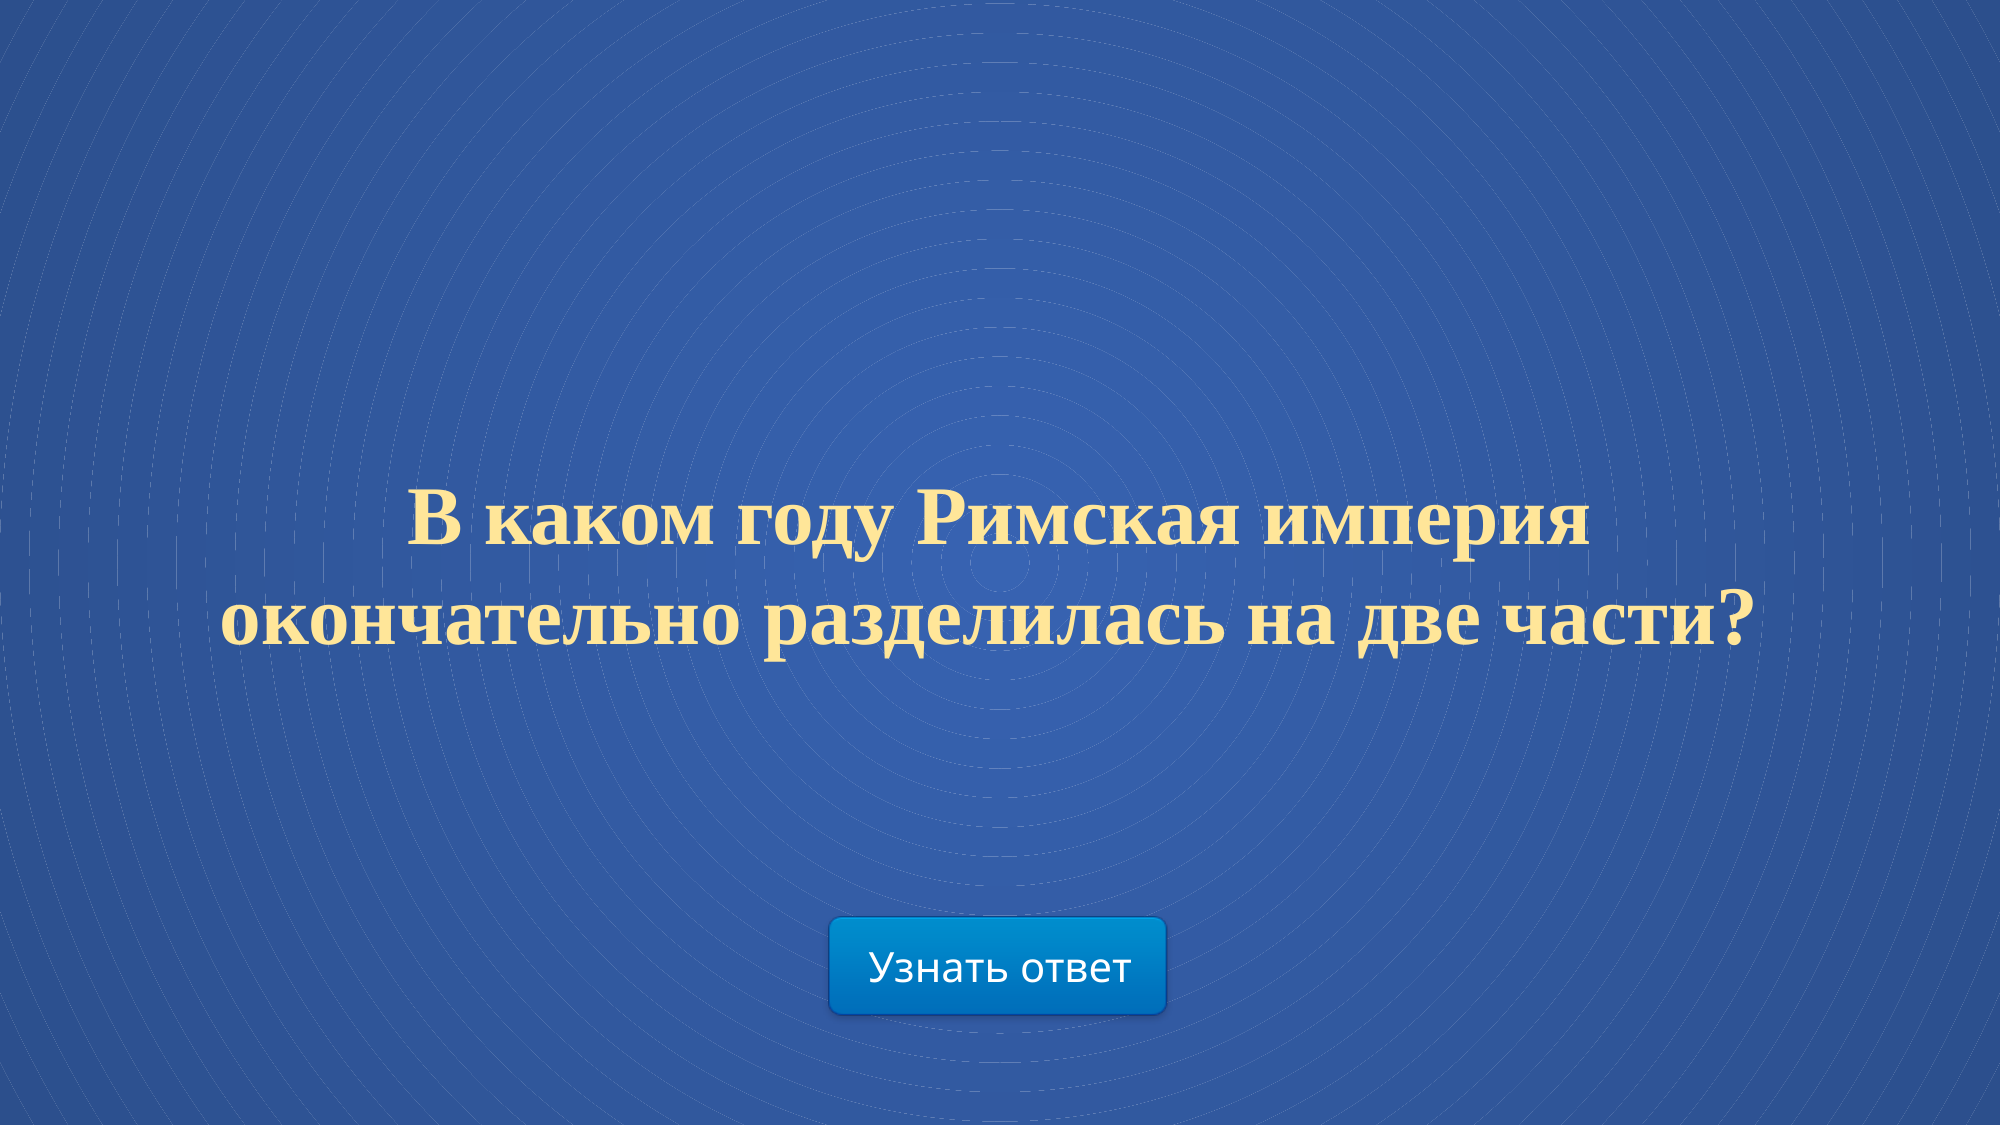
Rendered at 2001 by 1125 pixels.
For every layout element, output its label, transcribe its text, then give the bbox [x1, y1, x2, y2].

picture [793, 902, 1180, 1035]
text_box В каком году Римская империя окончательно разделилась на две части? [121, 453, 1879, 669]
